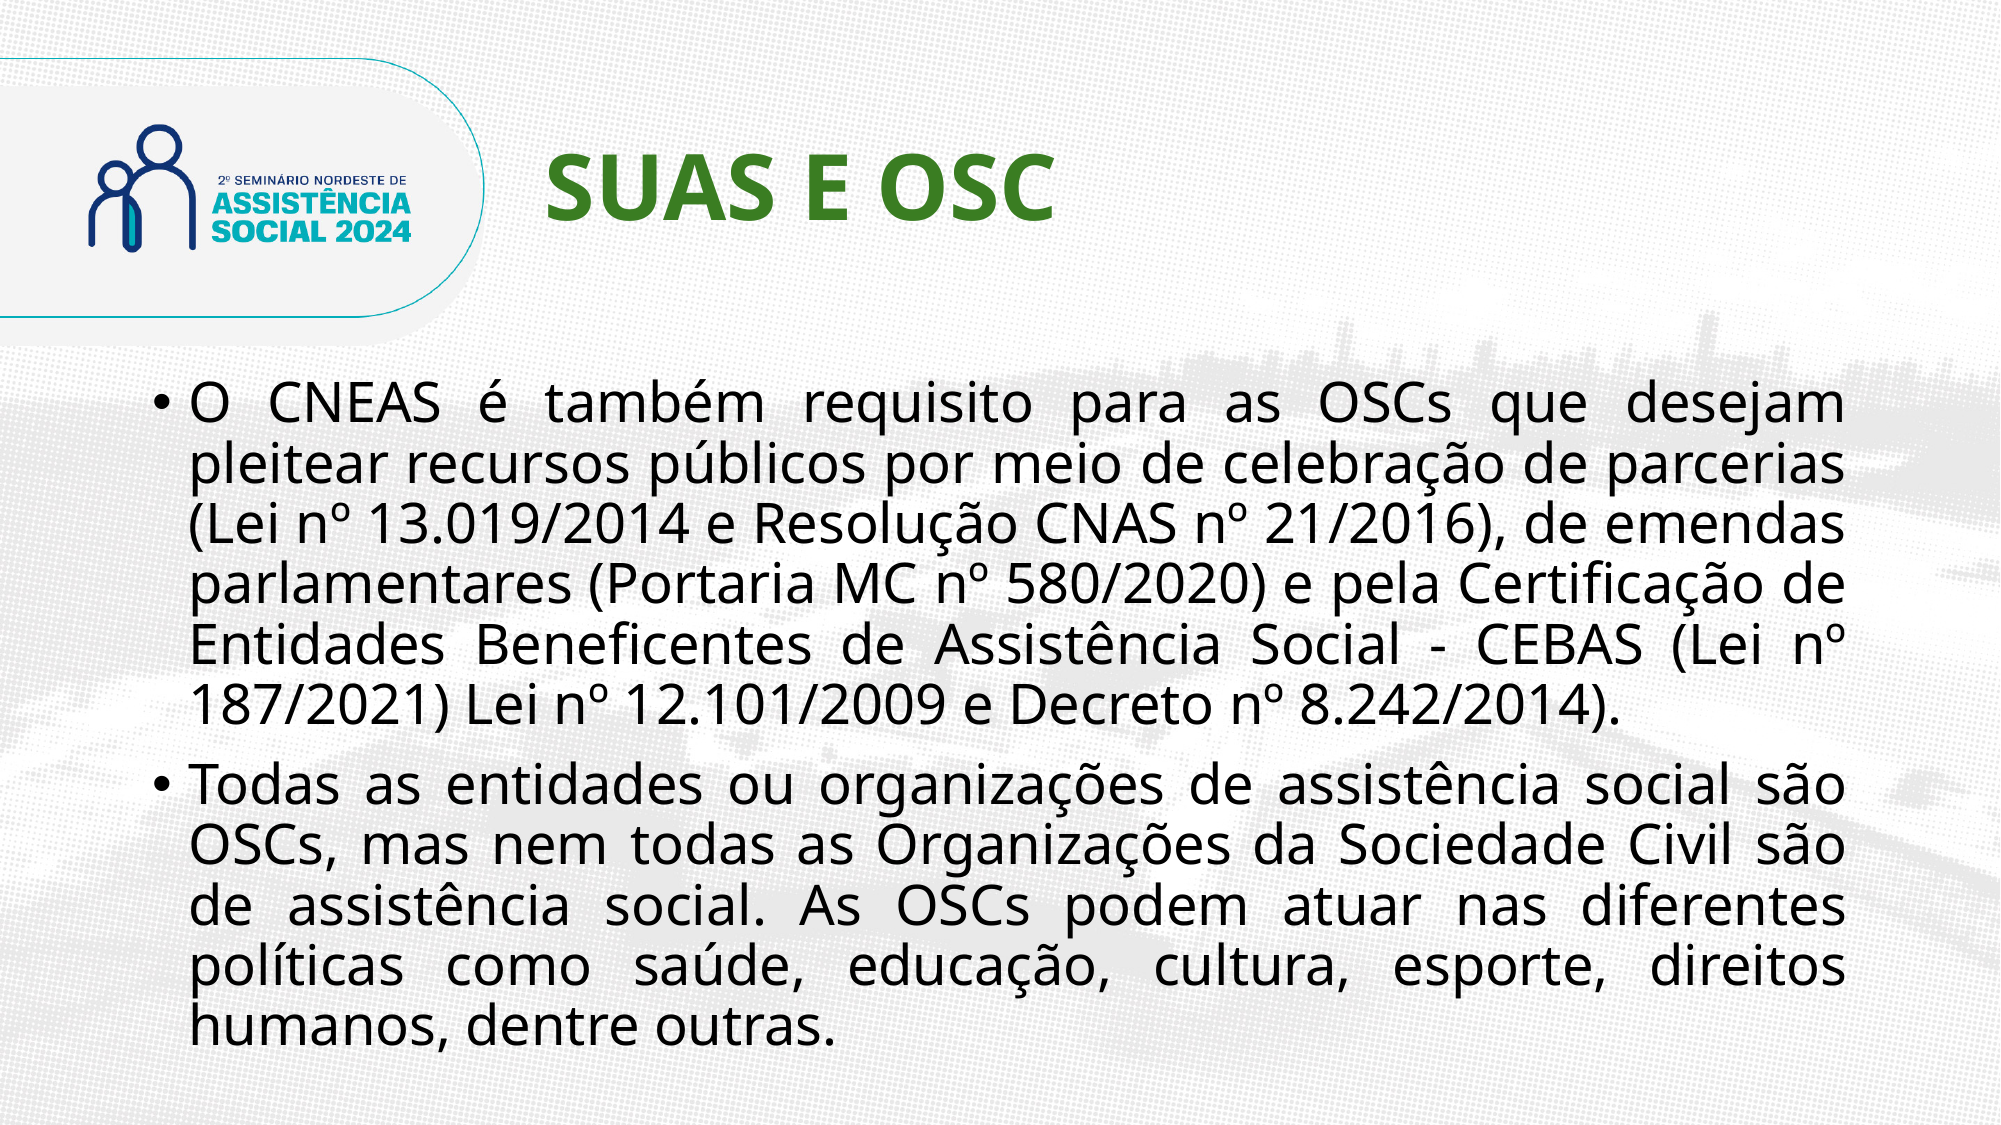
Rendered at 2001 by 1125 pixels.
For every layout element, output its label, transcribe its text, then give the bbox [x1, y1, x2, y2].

picture [0, 0, 2001, 1125]
title SUAS E OSC [529, 82, 1863, 300]
list O CNEAS é também requisito para as OSCs que desejam pleitear recursos públicos por meio de celebração de parcerias (Lei nº 13.019/2014 e Resolução CNAS nº 21/2016), de emendas parlamentares (Portaria MC nº 580/2020) e pela Certificação de Entidades Beneficentes de Assistência Social - CEBAS (Lei nº 187/2021) Lei nº 12.101/2009 e Decreto nº 8.242/2014). Todas as entidades ou organizações de assistência social são OSCs, mas nem todas as Organizações da Sociedade Civil são de assistência social. As OSCs podem atuar nas diferentes políticas como saúde, educação, cultura, esporte, direitos humanos, dentre outras. [137, 367, 1863, 1081]
